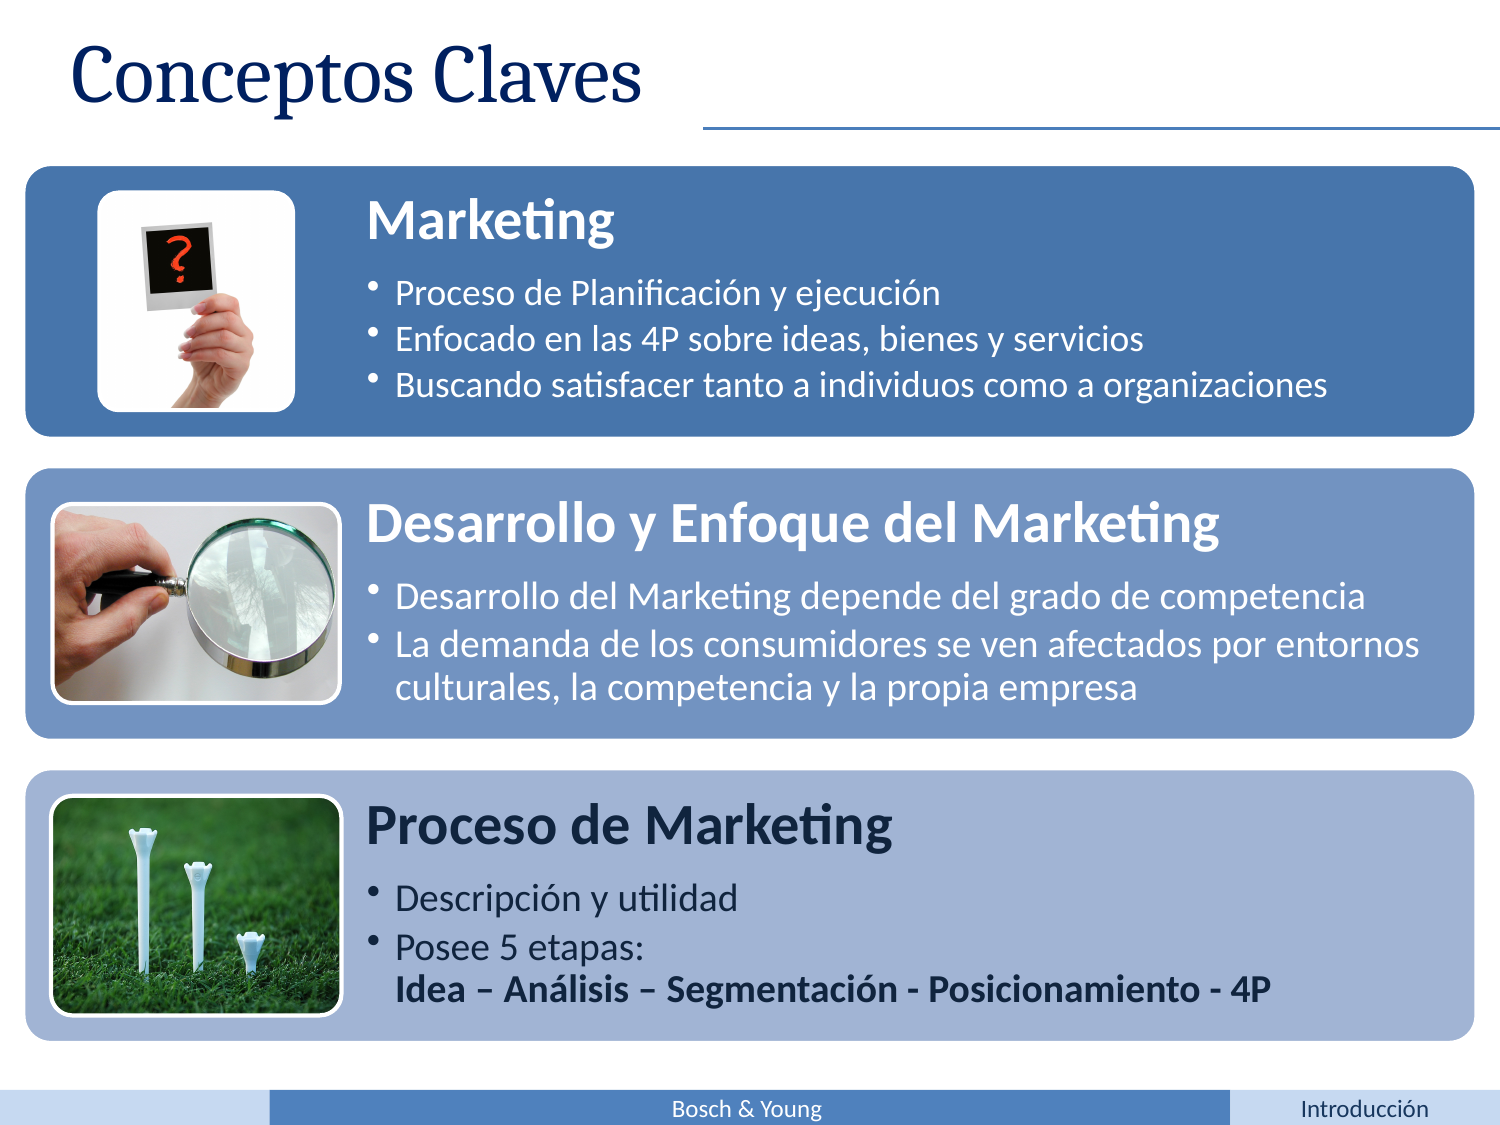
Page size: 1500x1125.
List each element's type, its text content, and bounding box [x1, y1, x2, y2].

text_box Introducción [1228, 1088, 1500, 1125]
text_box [23, 163, 1477, 1044]
text_box [0, 1088, 272, 1125]
text_box Bosch & Young [272, 1088, 1228, 1125]
text_box Conceptos Claves [0, 11, 832, 127]
